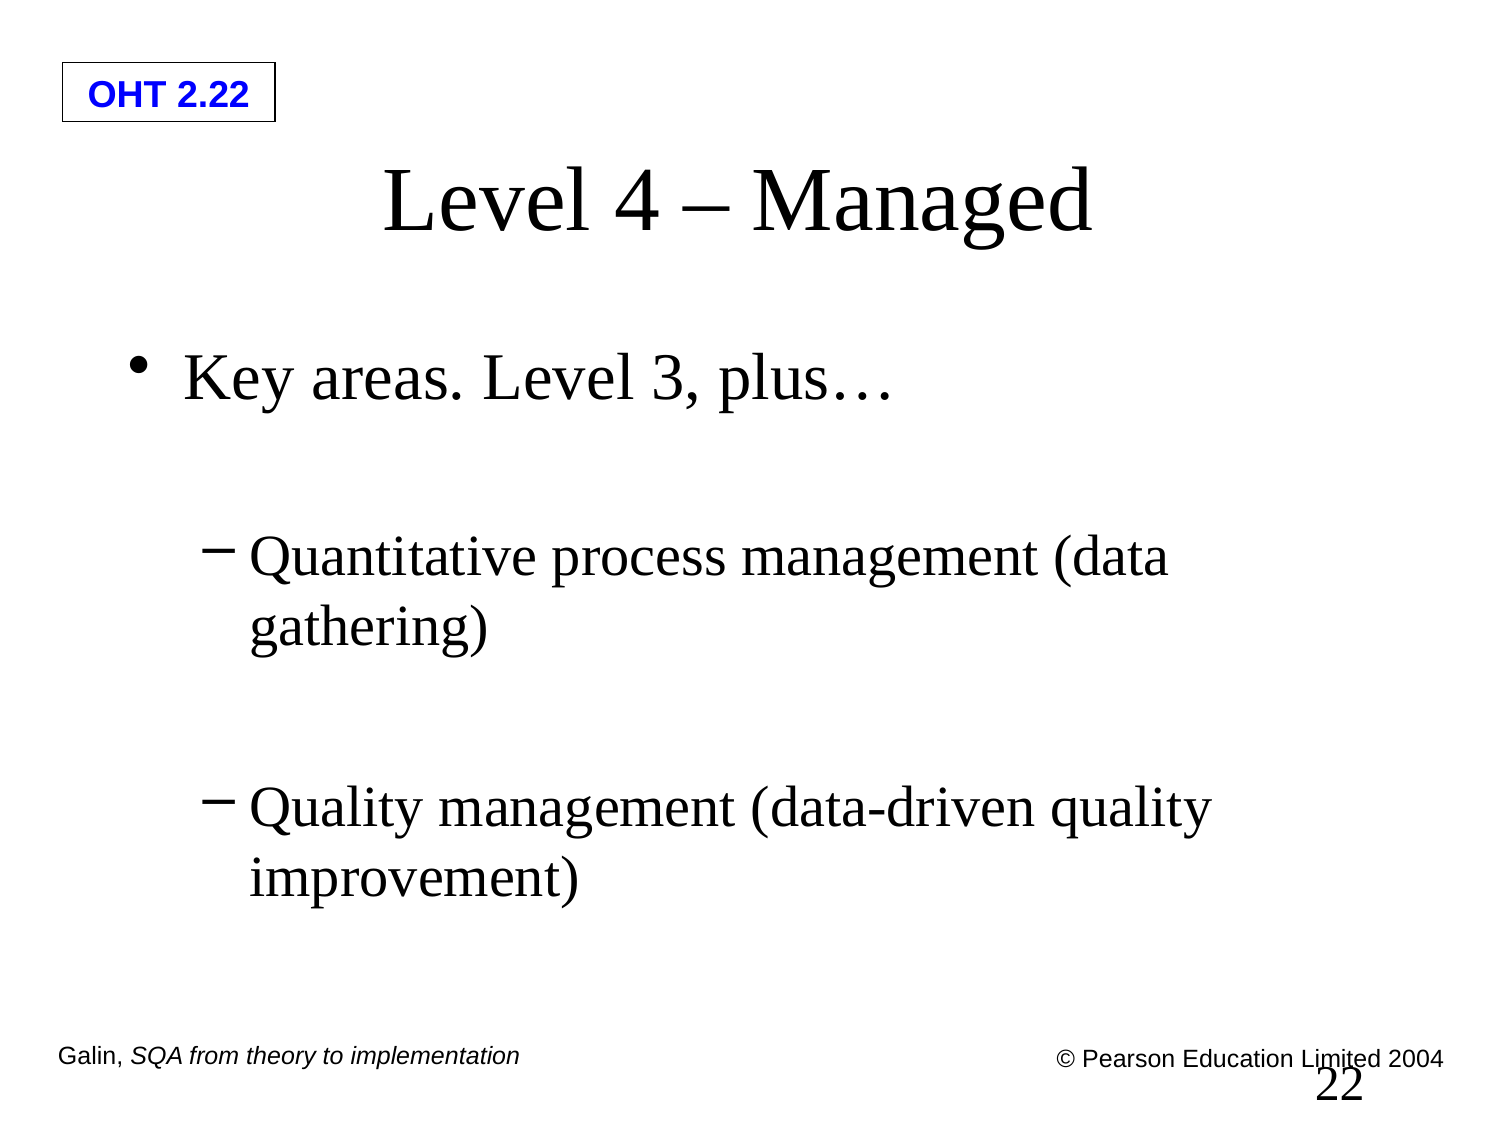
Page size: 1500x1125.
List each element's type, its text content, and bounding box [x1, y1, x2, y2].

title Level 4 – Managed [112, 99, 1388, 288]
slide_number 22 [1299, 1042, 1425, 1103]
list Key areas. Level 3, plus… Quantitative process management (data gathering) Quality management (data-driven quality improvement) [112, 324, 1388, 1001]
